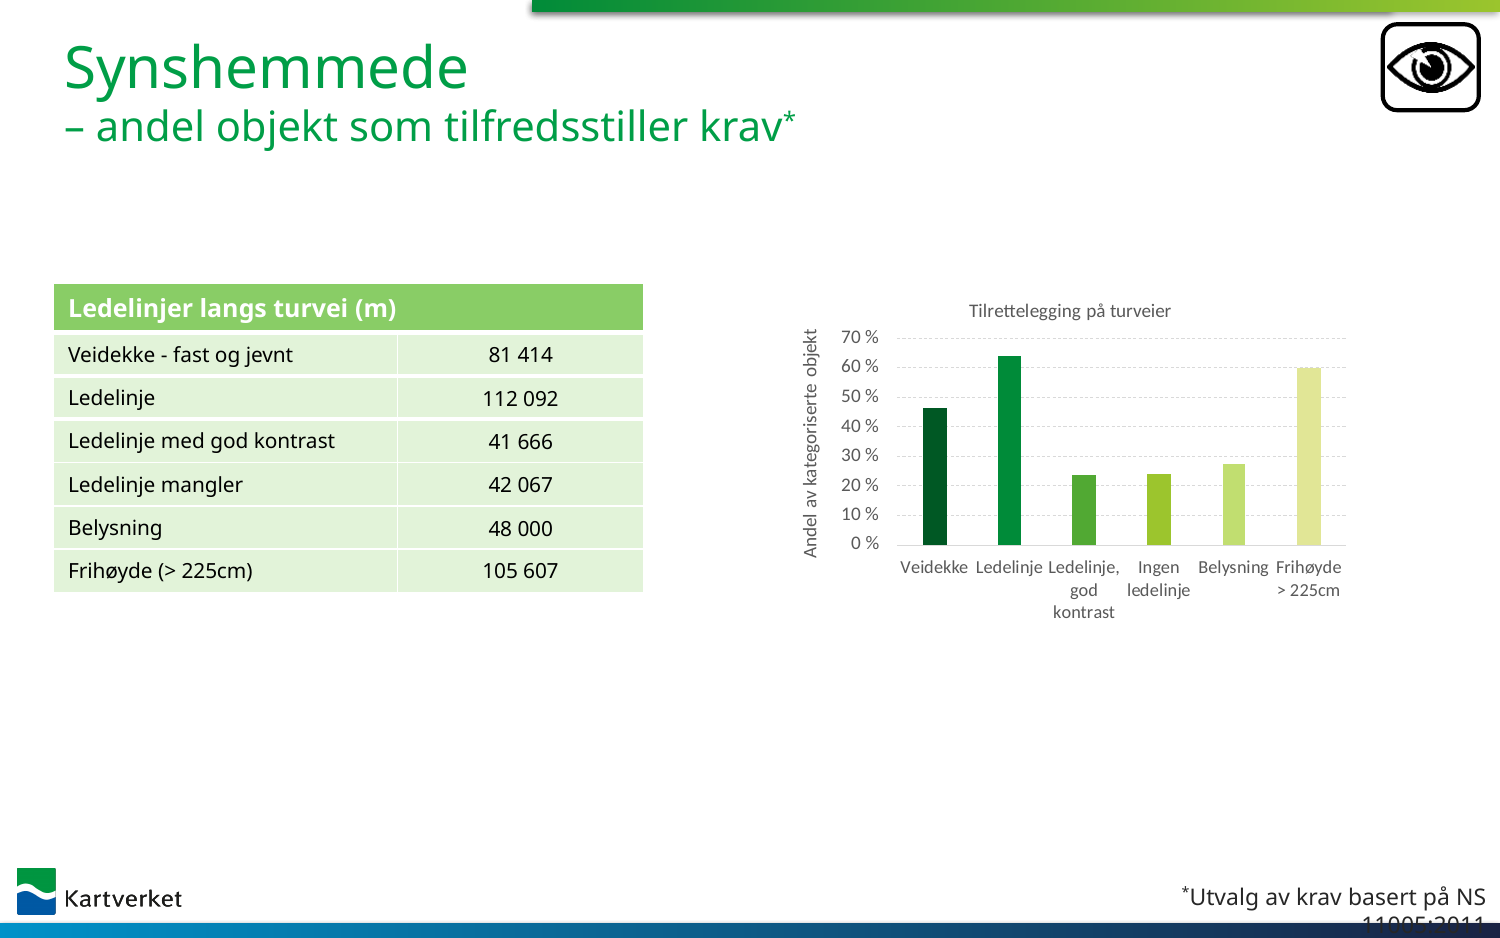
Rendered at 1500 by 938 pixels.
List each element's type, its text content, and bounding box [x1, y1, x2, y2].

table_cell 105 607 [398, 550, 643, 592]
table_cell Ledelinje [54, 378, 397, 417]
table_cell 42 067 [398, 463, 643, 505]
table_cell Ledelinje mangler [54, 463, 397, 505]
table_cell 48 000 [398, 507, 643, 548]
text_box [1382, 24, 1480, 111]
text_box *Utvalg av krav basert på NS 11005:2011 [1068, 873, 1500, 938]
table_cell Veidekke - fast og jevnt [54, 335, 397, 374]
text_box Synshemmede – andel objekt som tilfredsstiller krav* [49, 24, 1431, 158]
table_header Ledelinjer langs turvei (m) [54, 284, 643, 330]
table_cell Frihøyde (> 225cm) [54, 550, 397, 592]
picture [791, 291, 1349, 630]
table_cell Belysning [54, 507, 397, 548]
table_cell Ledelinje med god kontrast [54, 421, 397, 462]
table_cell 81 414 [398, 335, 643, 374]
table_cell 41 666 [398, 421, 643, 462]
table_cell 112 092 [398, 378, 643, 417]
